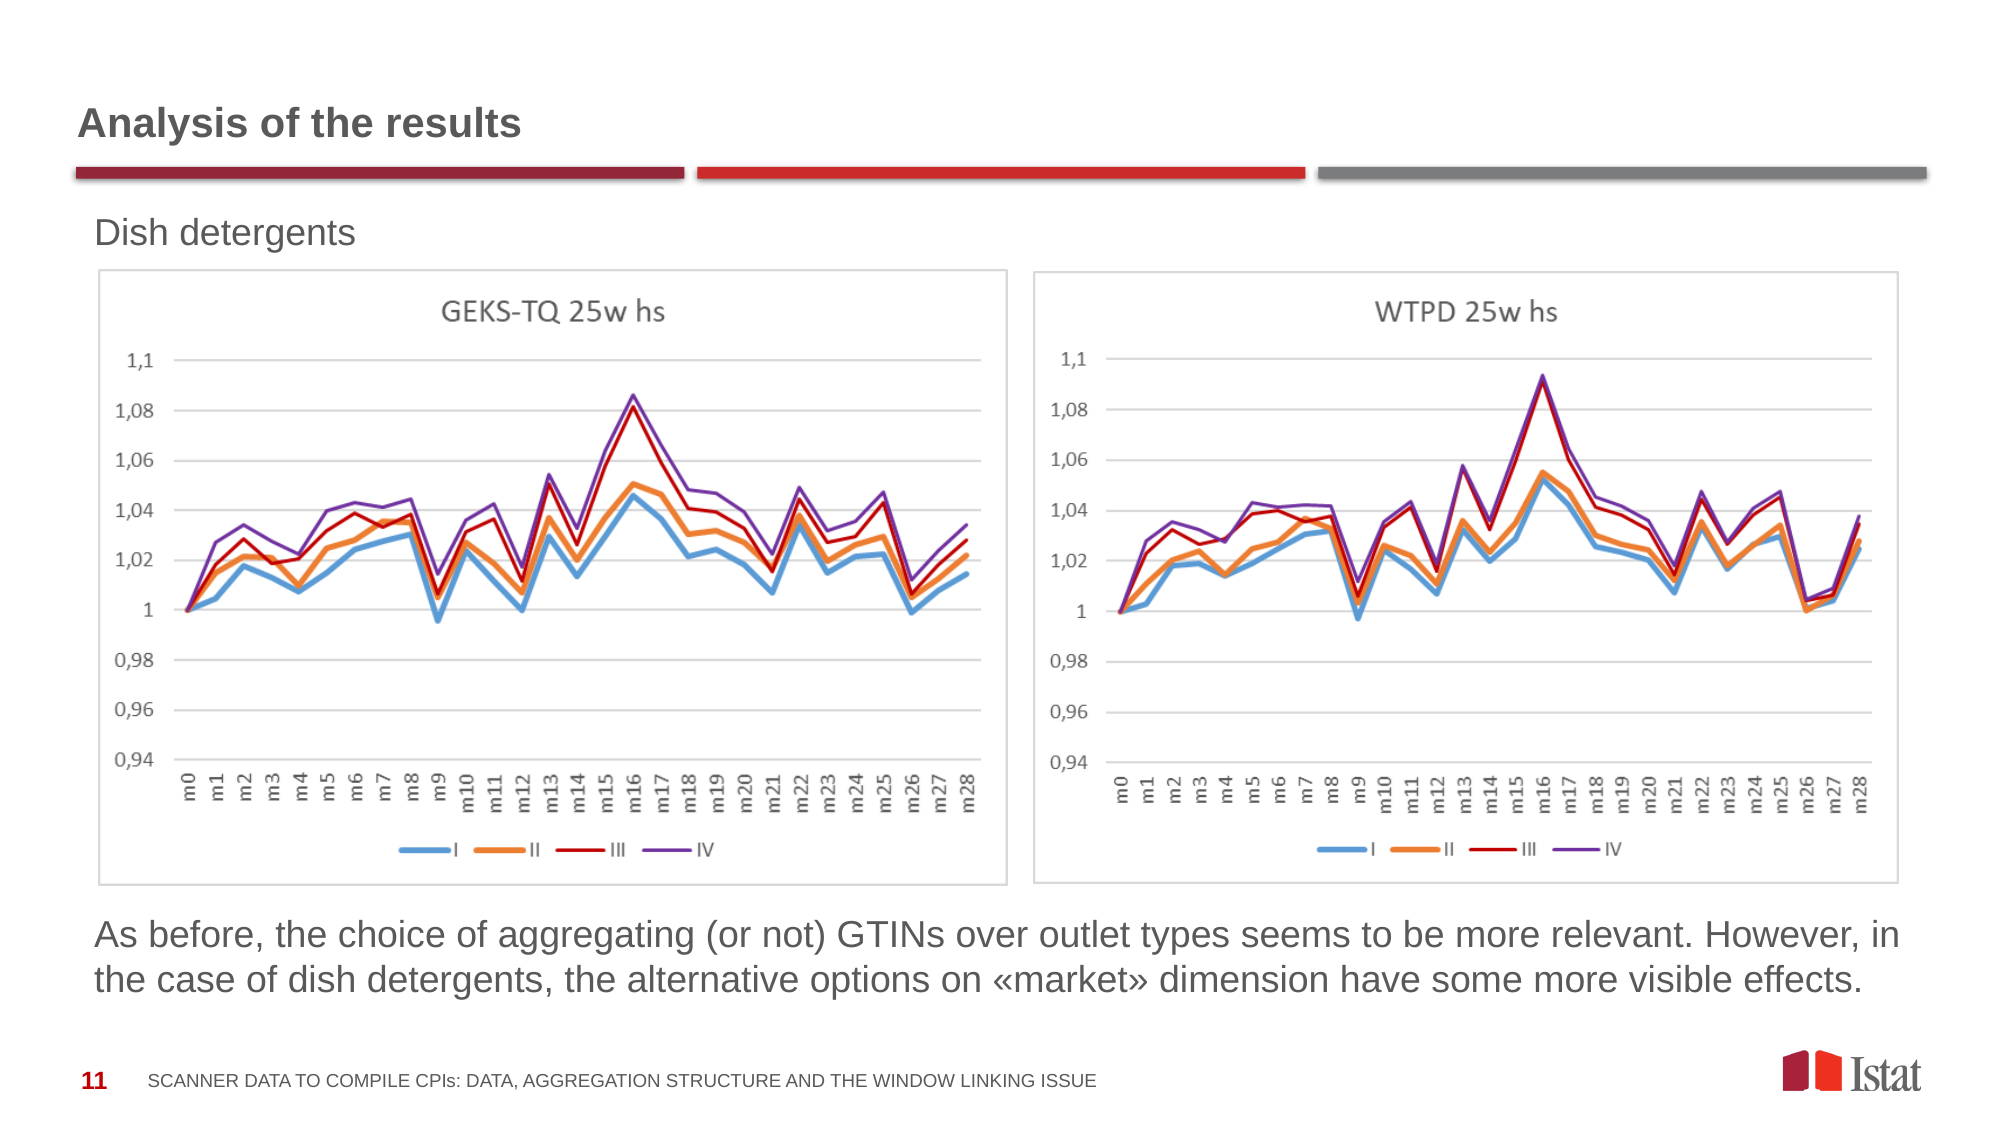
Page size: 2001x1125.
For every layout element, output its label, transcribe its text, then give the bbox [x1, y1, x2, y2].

list Dish detergents [62, 207, 1323, 264]
picture [98, 269, 1009, 886]
slide_number 11 [53, 1049, 136, 1110]
footer Scanner data to compile CPIs: Data, Aggregation structure and the Window Linking issue [147, 1048, 1730, 1092]
title Analysis of the results [76, 88, 1926, 146]
text_box As before, the choice of aggregating (or not) GTINs over outlet types seems to be more relevant. However, in the case of dish detergents, the alternative options on «market» dimension have some more visible effects. [94, 909, 1922, 1018]
picture [1032, 270, 1900, 884]
